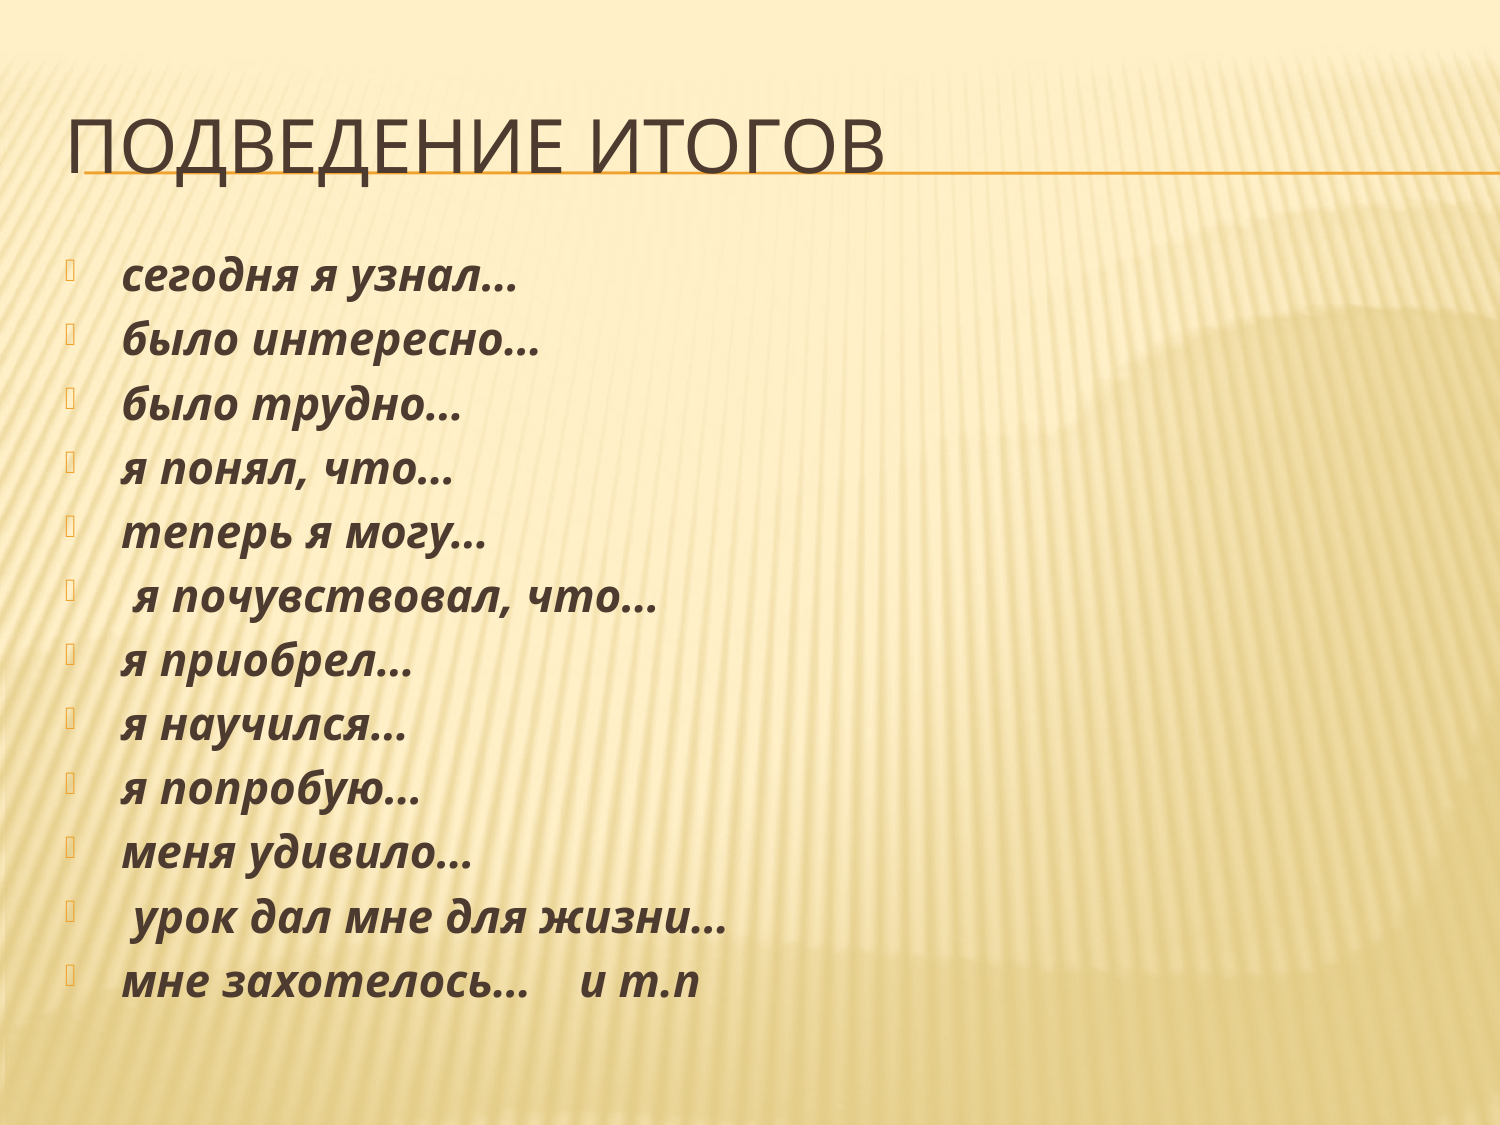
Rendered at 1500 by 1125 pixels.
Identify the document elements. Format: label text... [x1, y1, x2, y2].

list сегодня я узнал… было интересно… было трудно… я понял, что… теперь я могу… я почувствовал, что… я приобрел… я научился… я попробую… меня удивило… урок дал мне для жизни… мне захотелось… и т.п [50, 254, 1475, 998]
title Подведение итогов [50, 75, 1475, 213]
